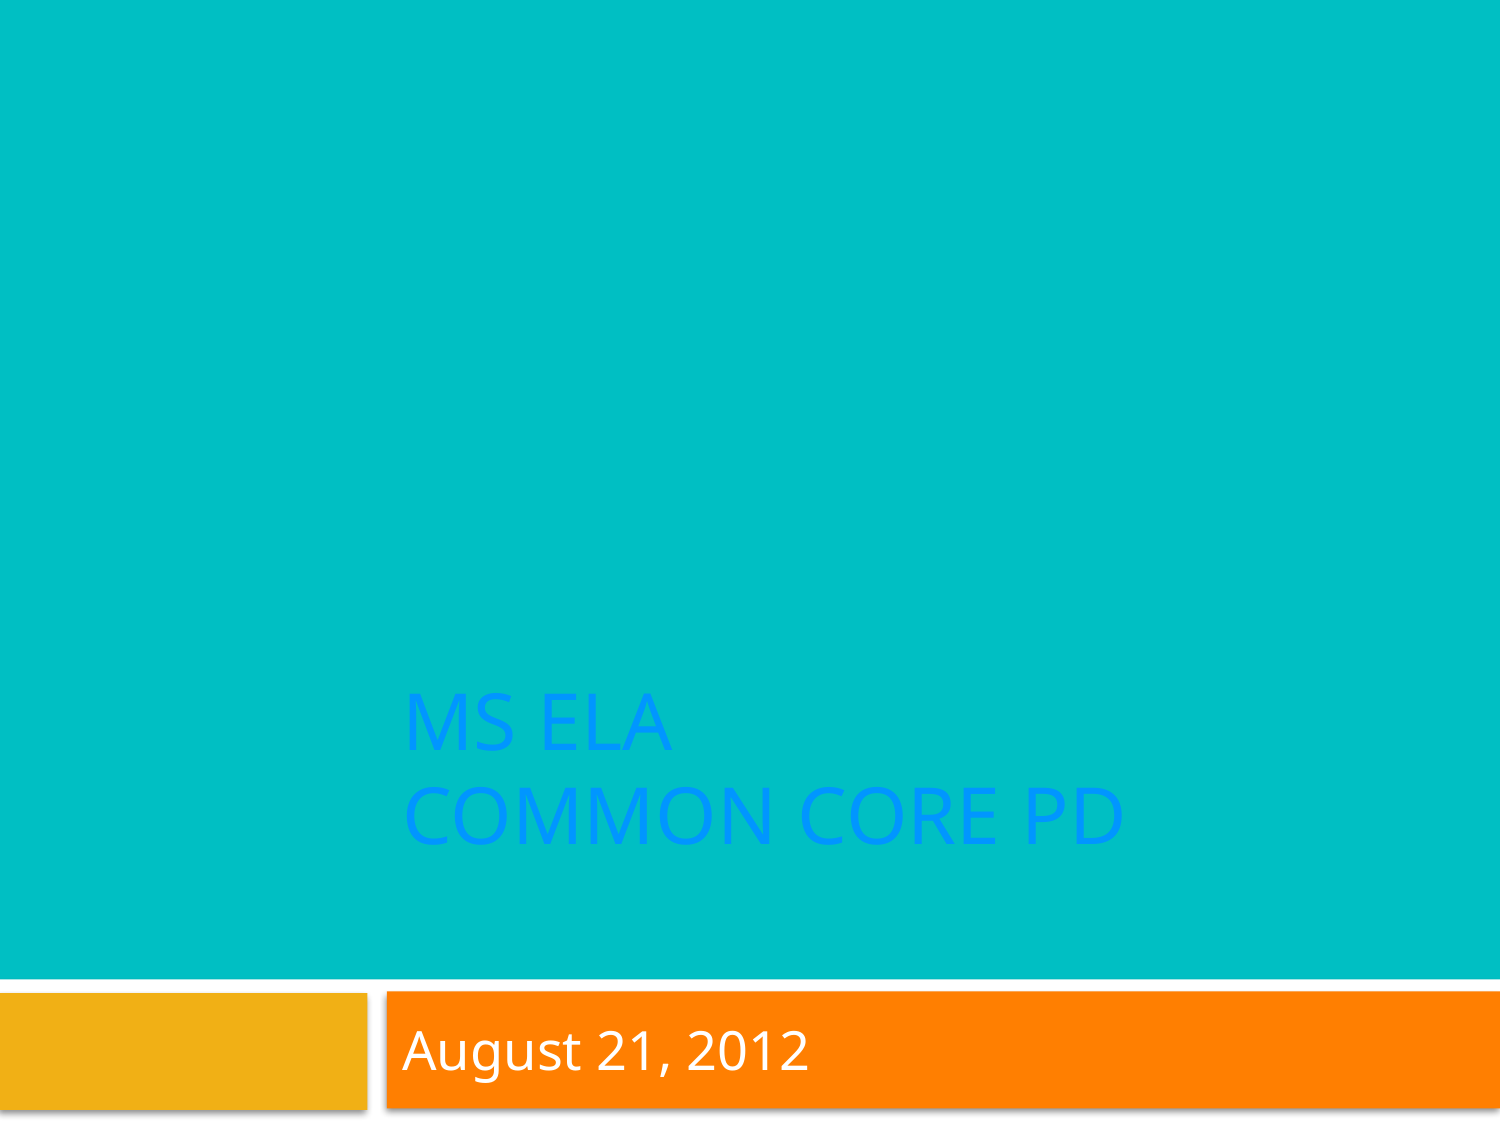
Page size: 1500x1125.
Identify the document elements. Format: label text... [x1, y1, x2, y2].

subtitle August 21, 2012 [387, 992, 1488, 1105]
title MS ELA Common Core PD [387, 662, 1450, 963]
